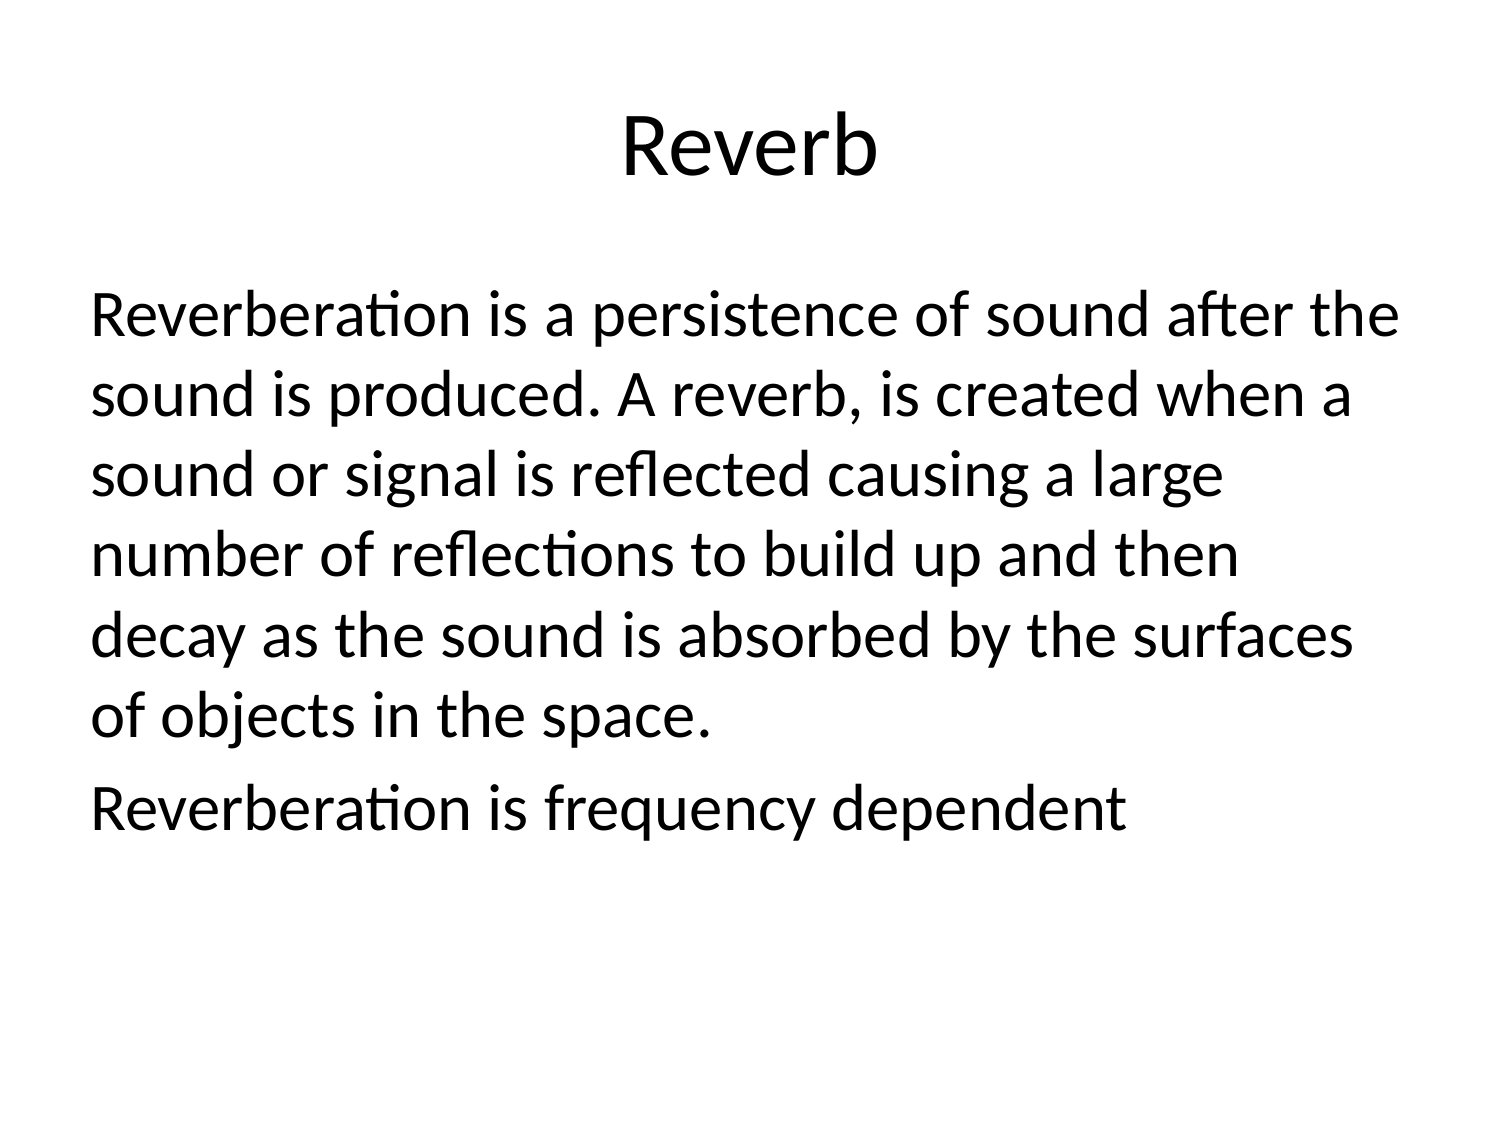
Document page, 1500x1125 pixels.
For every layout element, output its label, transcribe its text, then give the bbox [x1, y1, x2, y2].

list Reverberation is a persistence of sound after the sound is produced. A reverb, is created when a sound or signal is reflected causing a large number of reflections to build up and then decay as the sound is absorbed by the surfaces of objects in the space. Reverberation is frequency dependent [75, 262, 1425, 875]
title Reverb [75, 45, 1425, 233]
